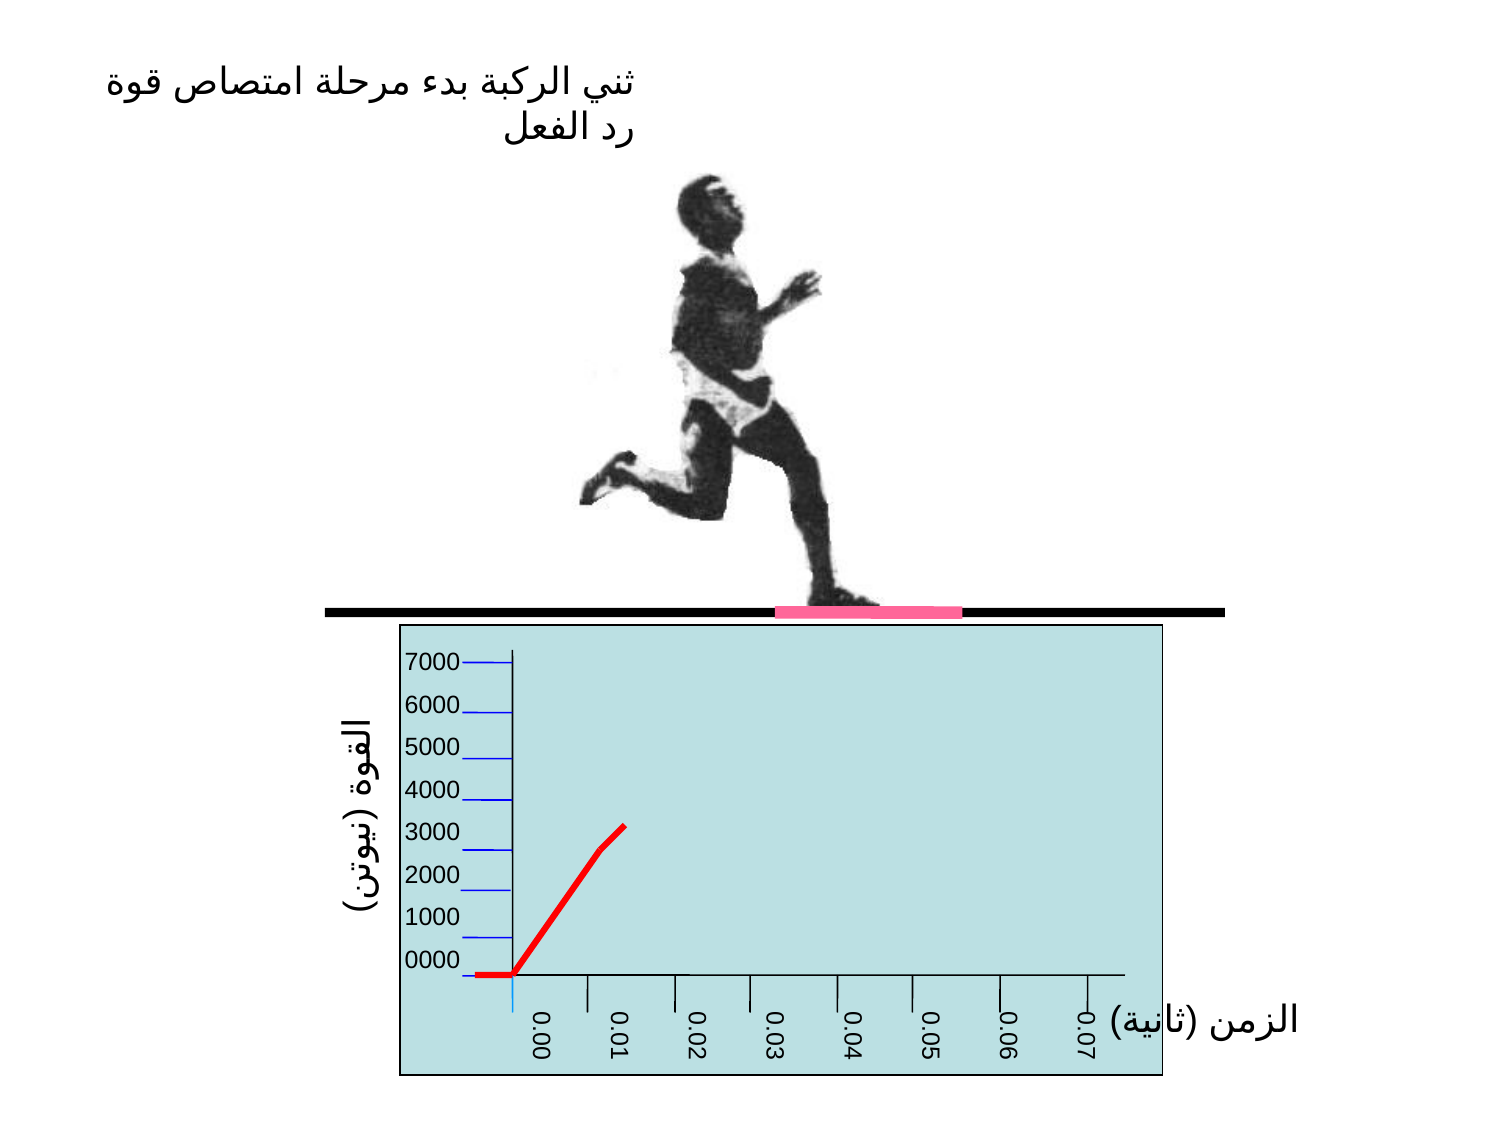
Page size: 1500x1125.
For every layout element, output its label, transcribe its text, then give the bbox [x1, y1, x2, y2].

picture [422, 22, 1199, 612]
text_box ثني الركبة بدء مرحلة امتصاص قوة رد الفعل [75, 49, 422, 155]
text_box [324, 612, 1297, 1076]
